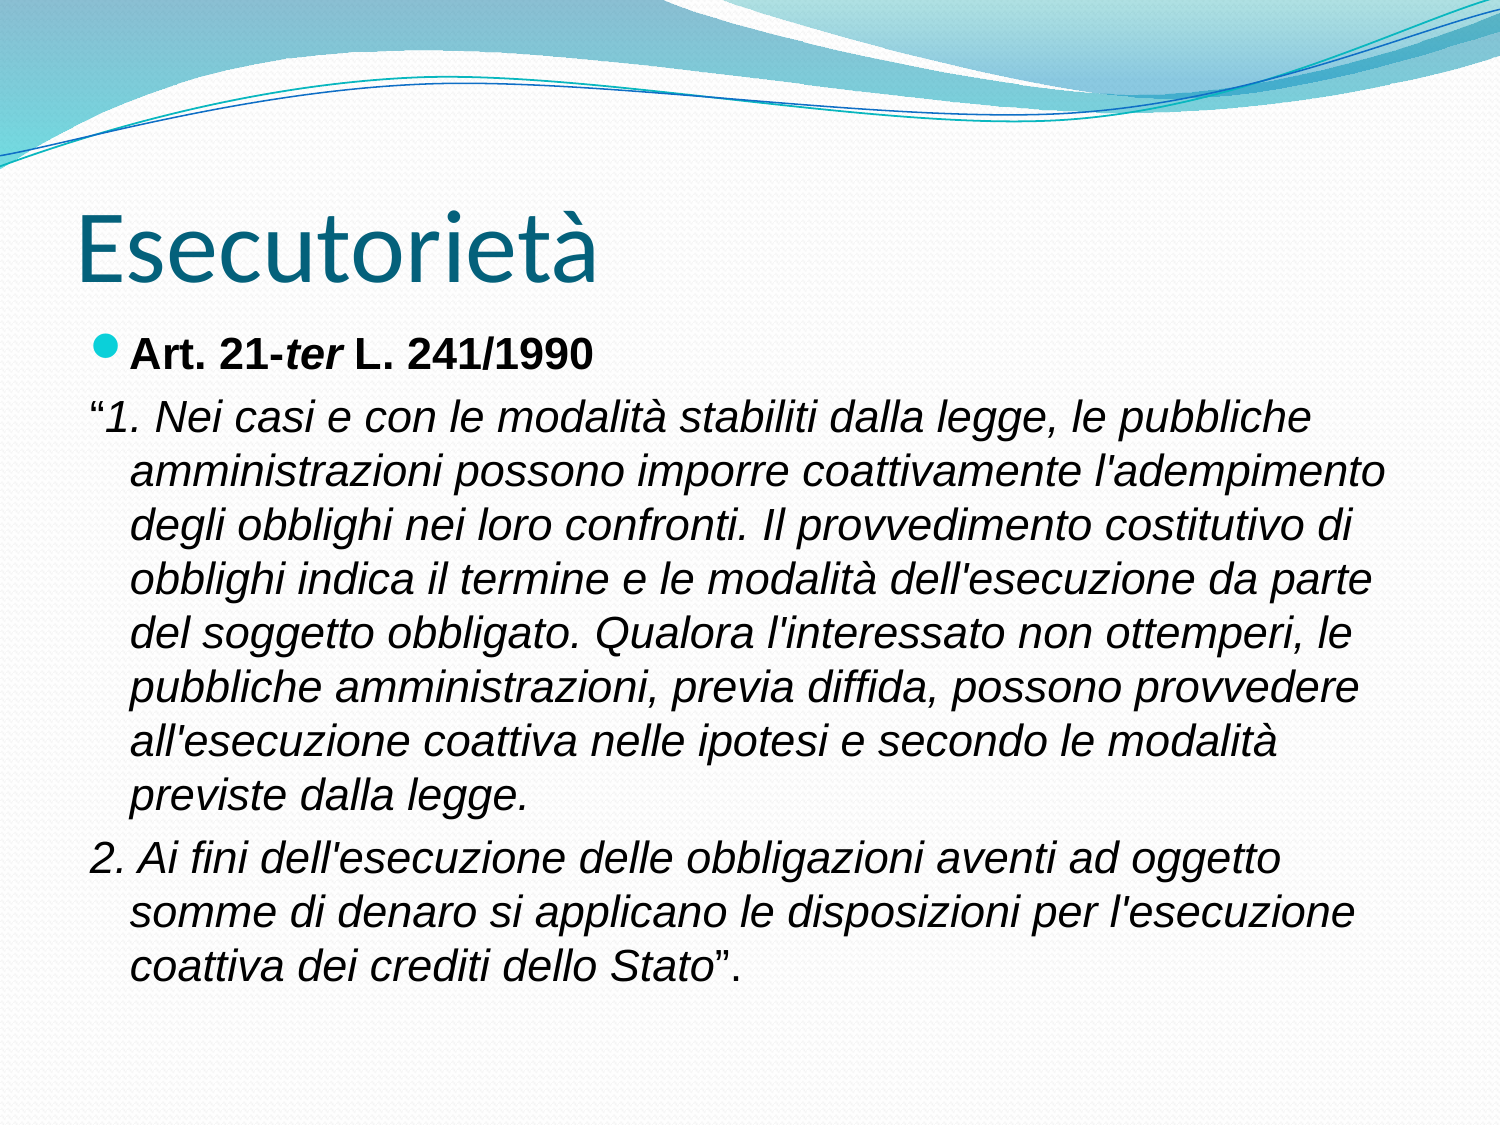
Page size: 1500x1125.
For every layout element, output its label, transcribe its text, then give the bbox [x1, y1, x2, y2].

list Art. 21-ter L. 241/1990 “1. Nei casi e con le modalità stabiliti dalla legge, le pubbliche amministrazioni possono imporre coattivamente l'adempimento degli obblighi nei loro confronti. Il provvedimento costitutivo di obblighi indica il termine e le modalità dell'esecuzione da parte del soggetto obbligato. Qualora l'interessato non ottemperi, le pubbliche amministrazioni, previa diffida, possono provvedere all'esecuzione coattiva nelle ipotesi e secondo le modalità previste dalla legge. 2. Ai fini dell'esecuzione delle obbligazioni aventi ad oggetto somme di denaro si applicano le disposizioni per l'esecuzione coattiva dei crediti dello Stato”. [75, 317, 1425, 1038]
title Esecutorietà [75, 115, 1425, 303]
